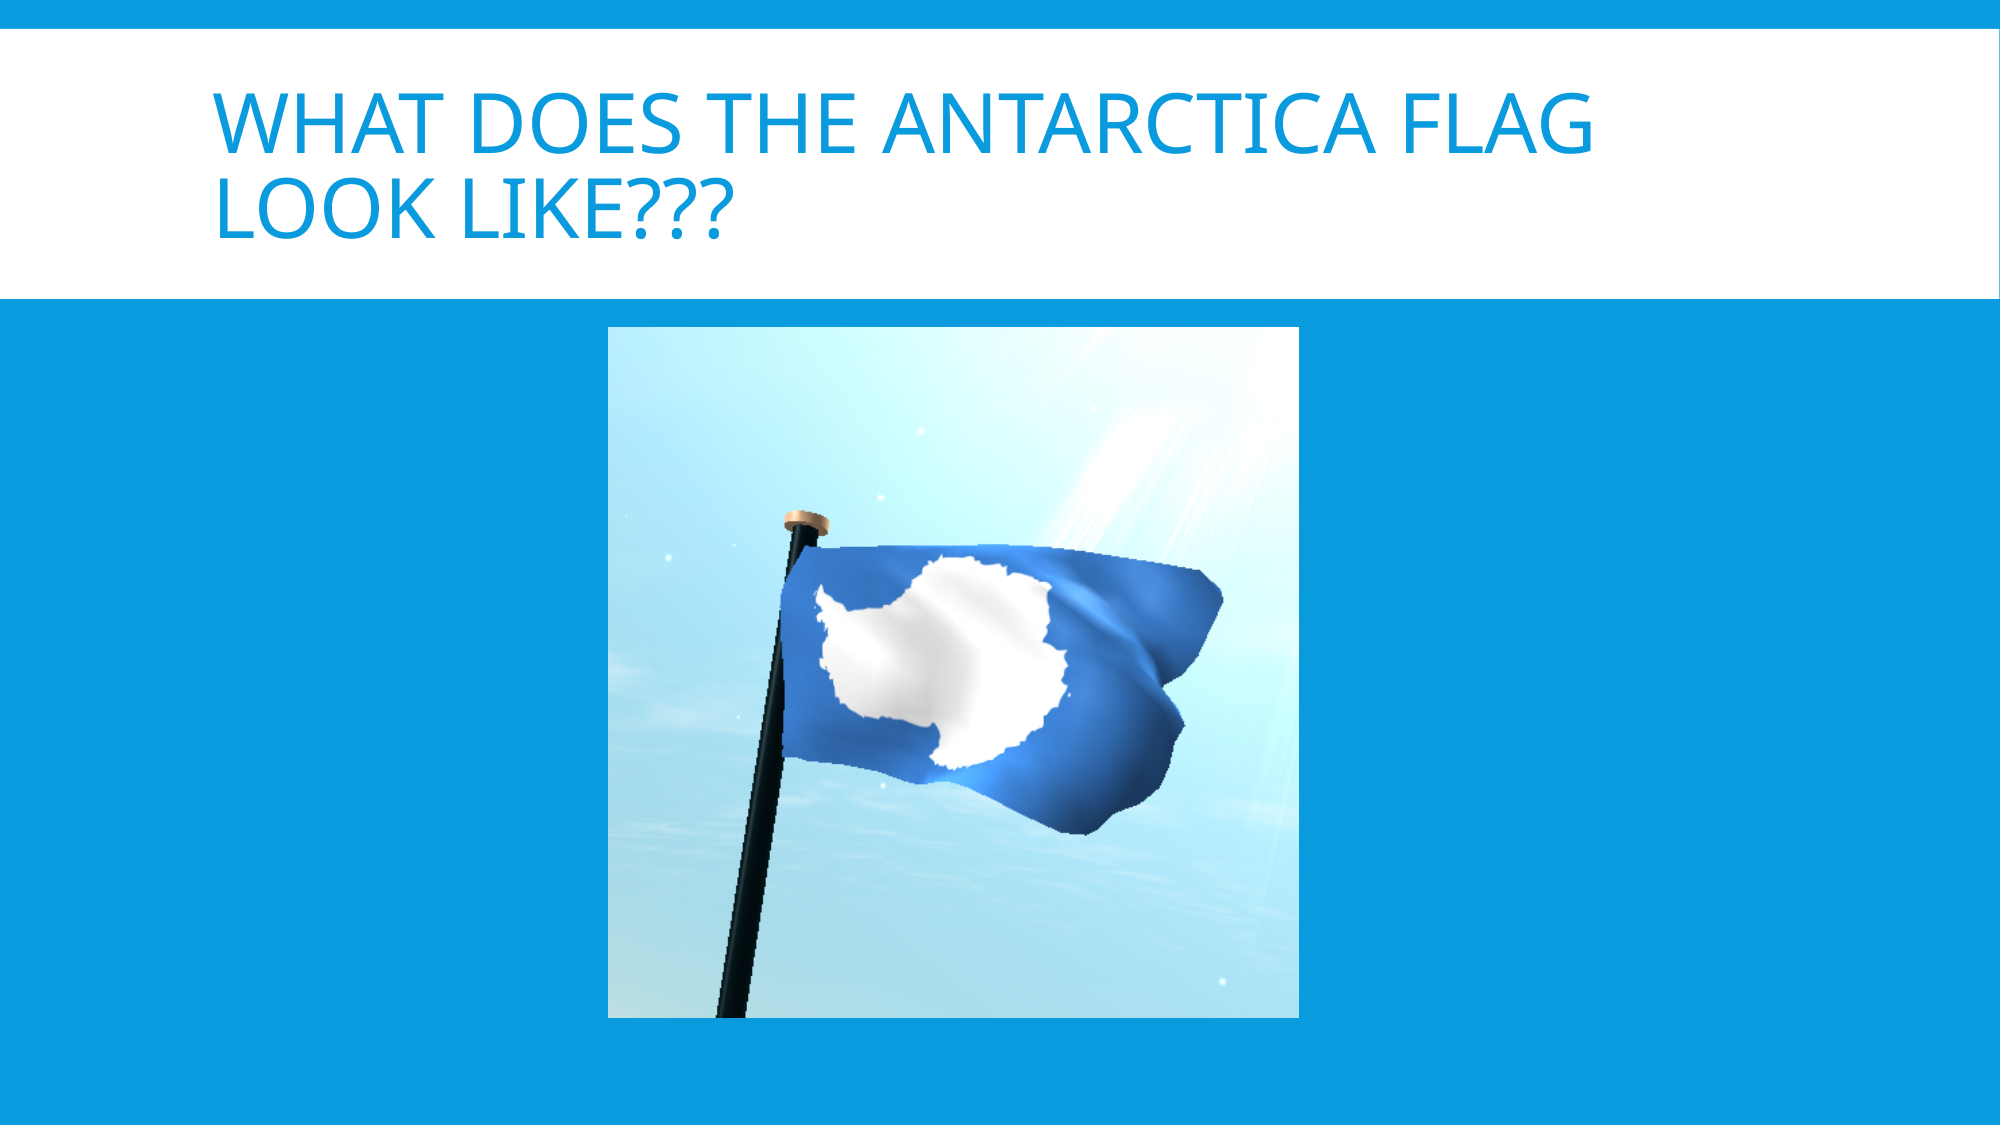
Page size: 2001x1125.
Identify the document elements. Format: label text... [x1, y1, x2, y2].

title what does the Antarctica flag look like??? [197, 46, 1803, 295]
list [607, 327, 1299, 1019]
